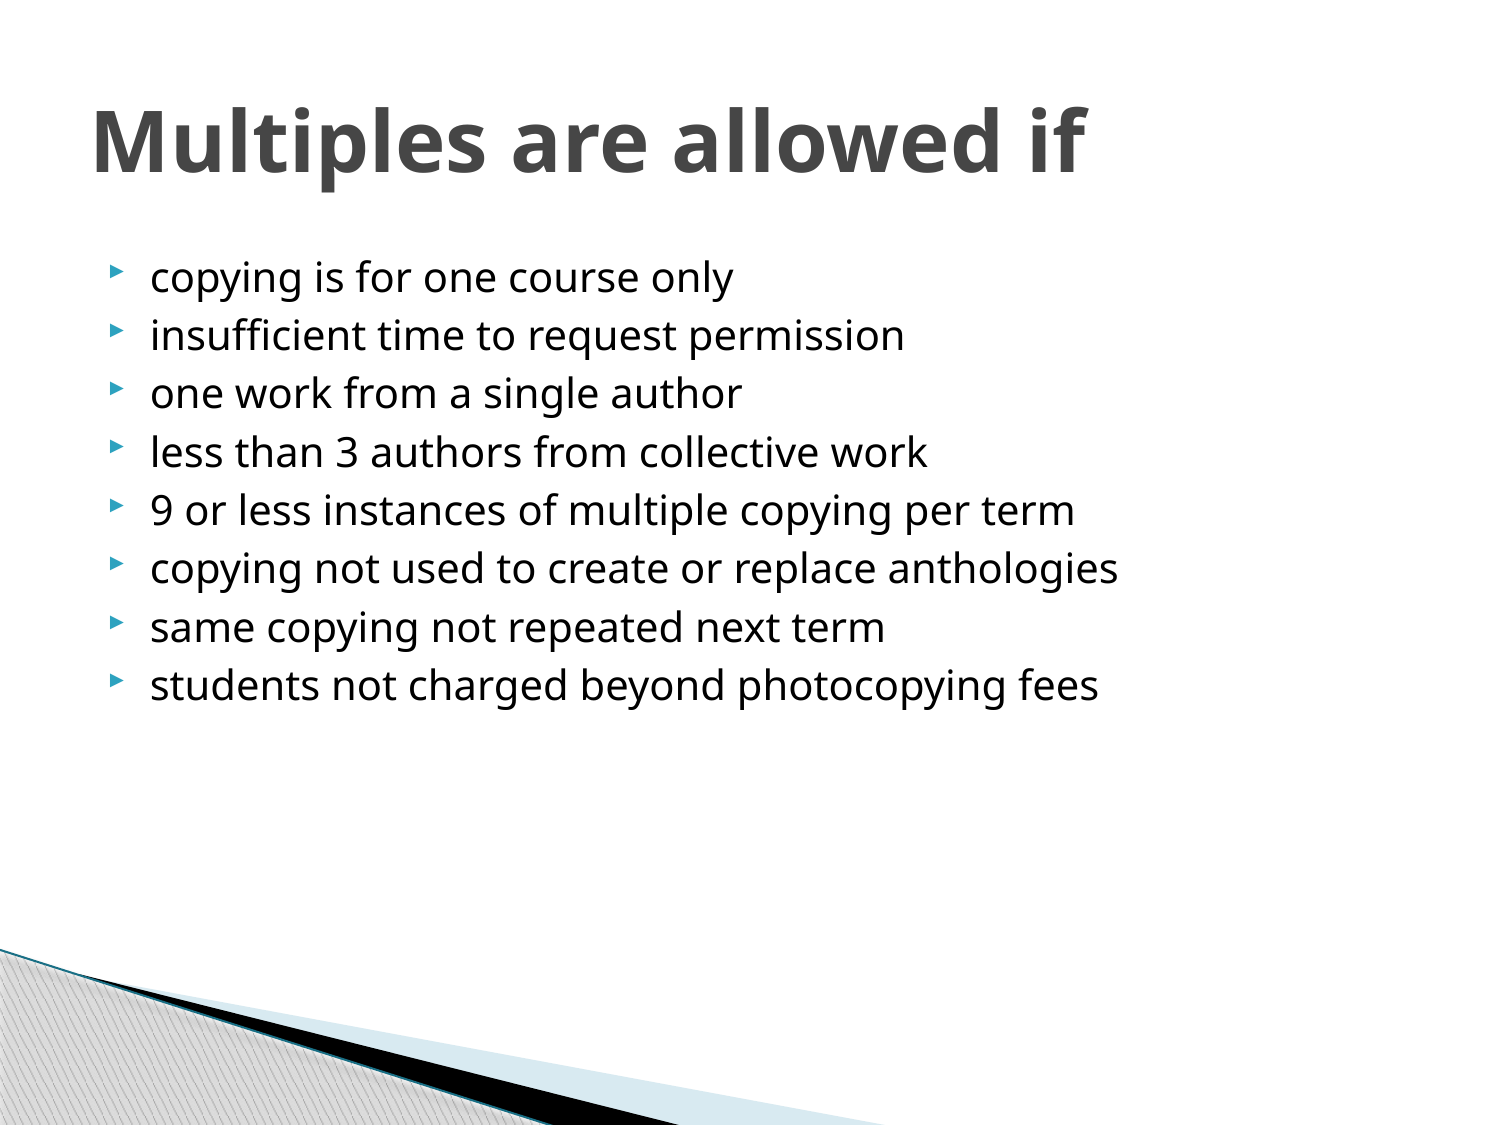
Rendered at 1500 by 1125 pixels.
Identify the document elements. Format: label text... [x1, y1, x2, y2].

list copying is for one course only insufficient time to request permission one work from a single author less than 3 authors from collective work 9 or less instances of multiple copying per term copying not used to create or replace anthologies same copying not repeated next term students not charged beyond photocopying fees [75, 243, 1425, 986]
title Multiples are allowed if [75, 45, 1425, 233]
